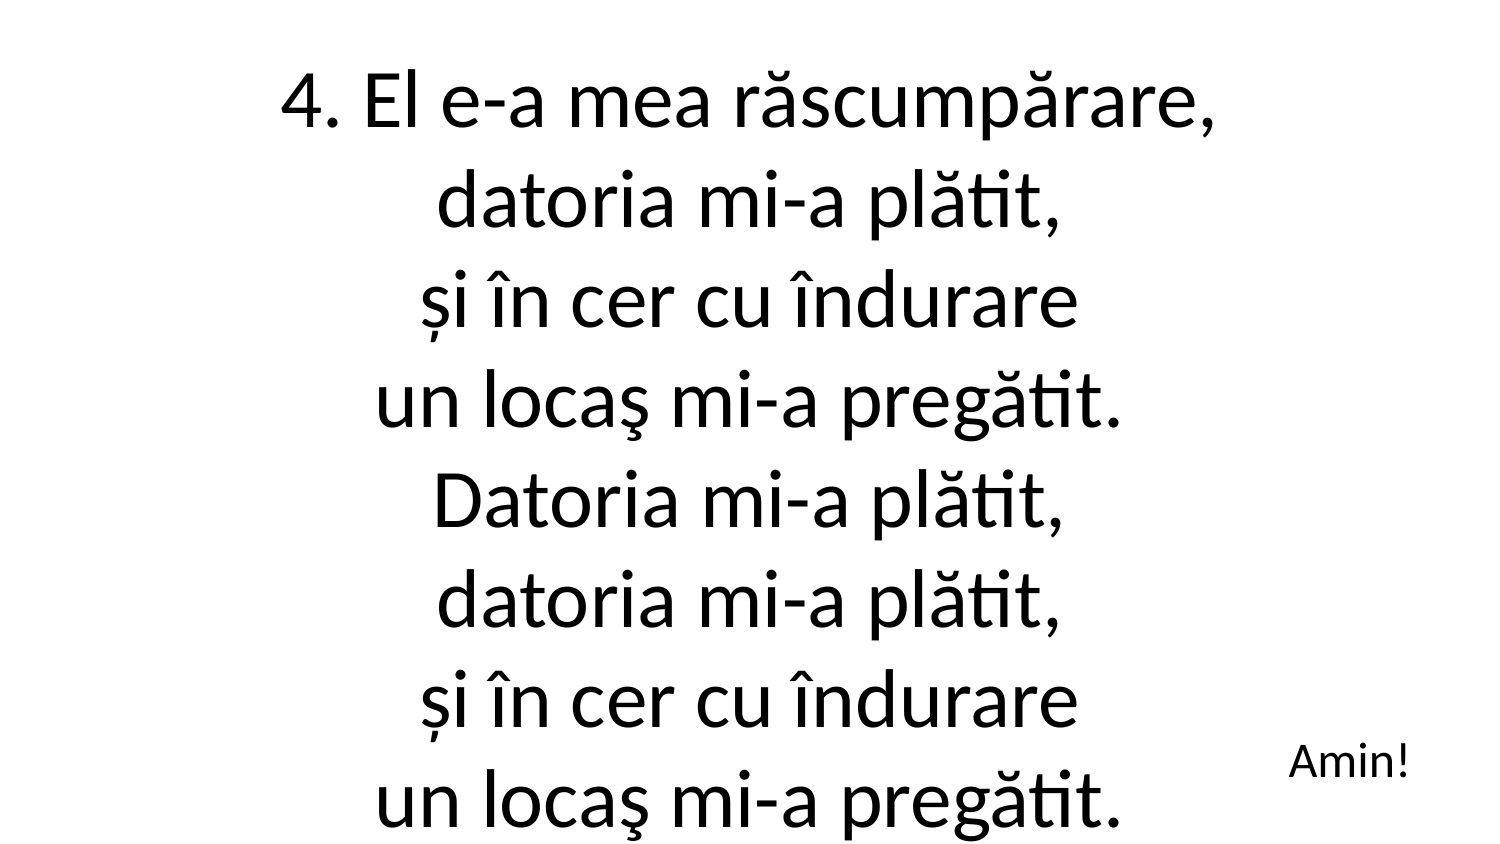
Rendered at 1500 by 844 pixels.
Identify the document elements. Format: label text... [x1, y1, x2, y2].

text_box Amin! [1273, 674, 1427, 795]
text_box 4. El e-a mea răscumpărare, datoria mi-a plătit, și în cer cu îndurare un locaş mi-a pregătit. Datoria mi-a plătit, datoria mi-a plătit, și în cer cu îndurare un locaş mi-a pregătit. [265, 0, 1235, 844]
